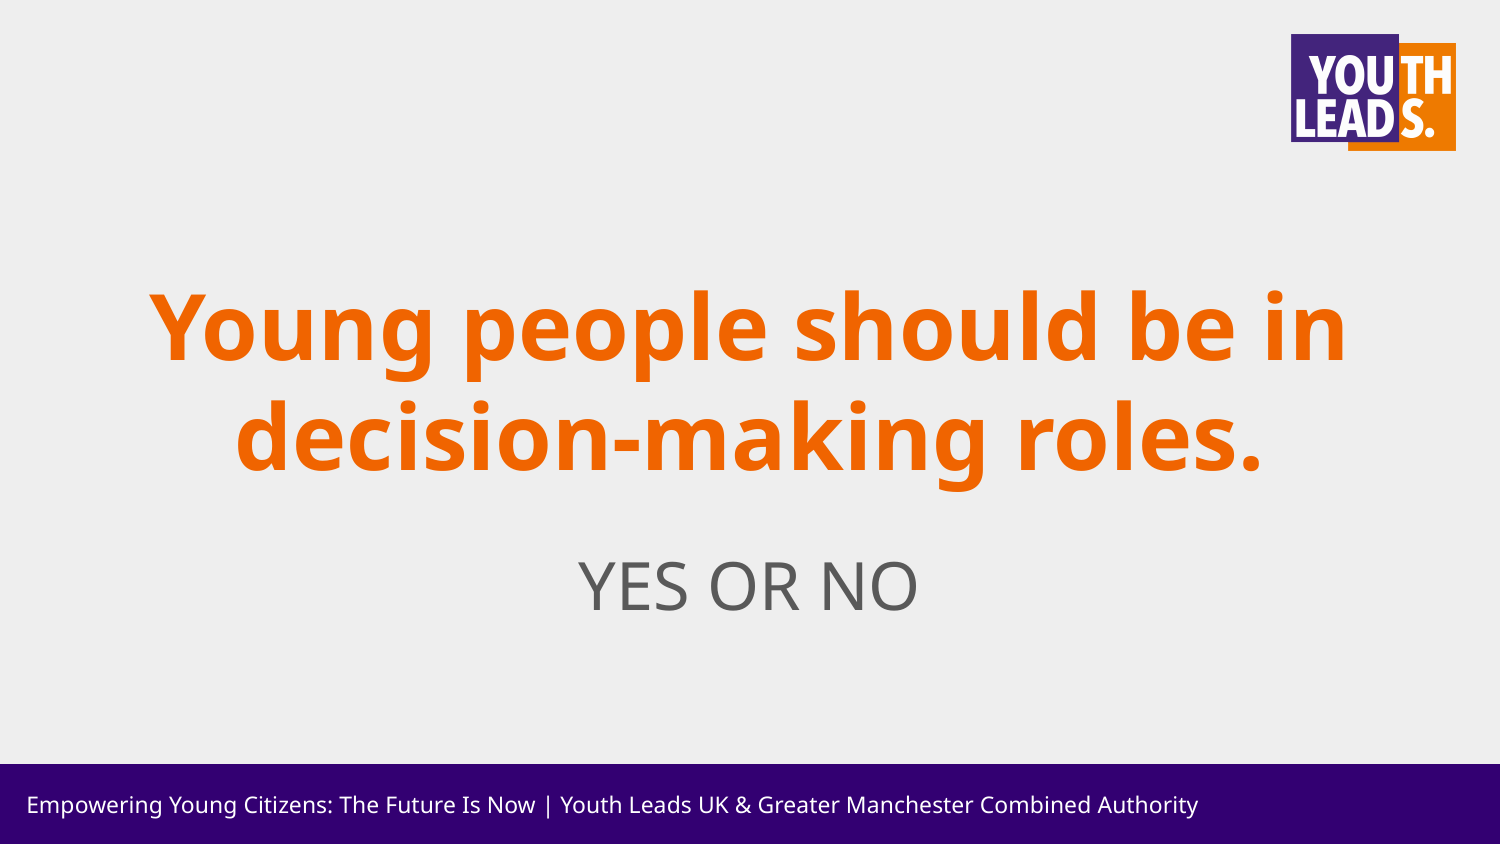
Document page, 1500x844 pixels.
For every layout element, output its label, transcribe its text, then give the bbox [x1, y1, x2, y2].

title Young people should be in decision-making roles. [51, 181, 1449, 504]
list YES OR NO [51, 517, 1449, 731]
picture [1291, 34, 1456, 151]
